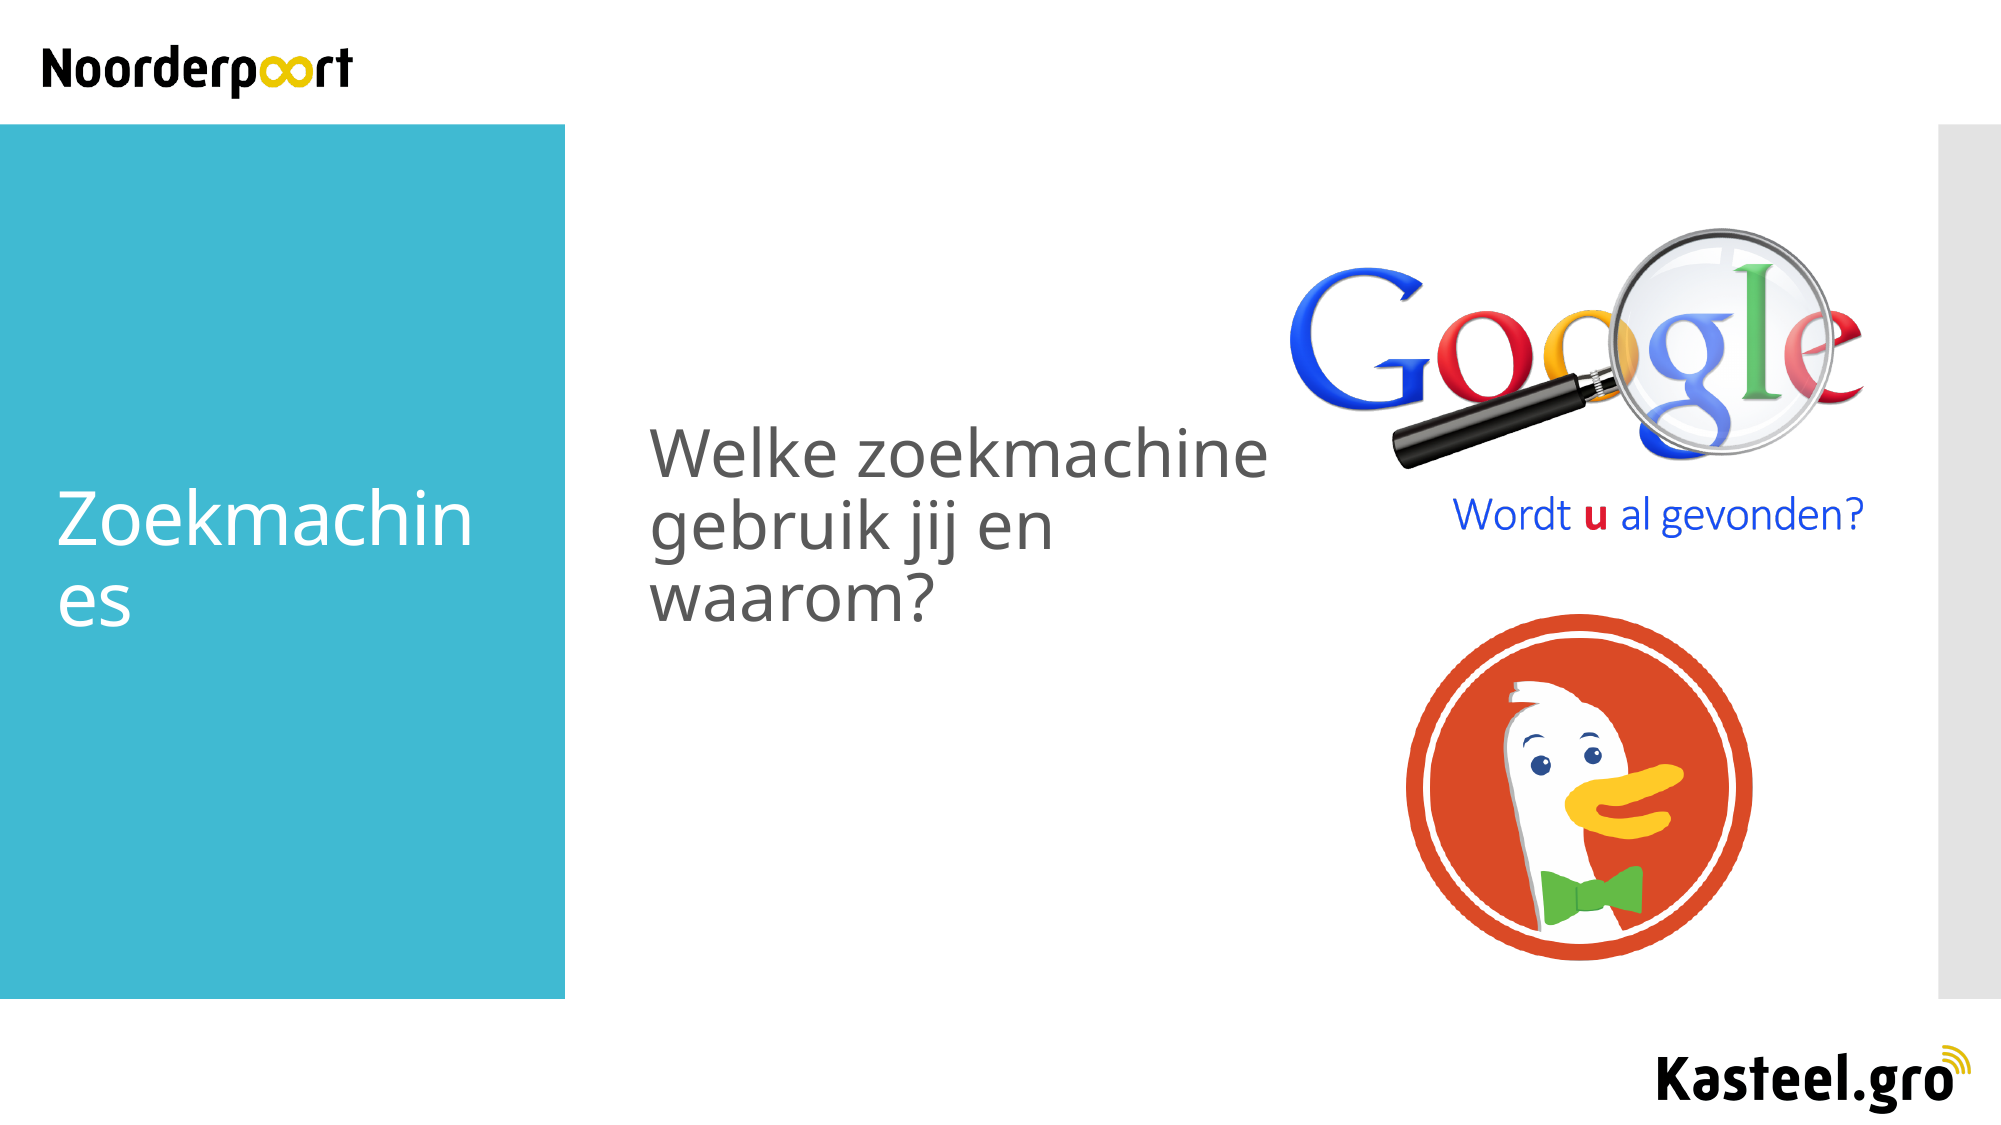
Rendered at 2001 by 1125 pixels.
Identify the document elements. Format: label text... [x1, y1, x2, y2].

picture [1366, 574, 1792, 1001]
list Welke zoekmachine gebruik jij en waarom? [634, 125, 1345, 1000]
picture [1282, 214, 1877, 549]
title Zoekmachines [41, 184, 525, 940]
picture [1657, 1045, 1971, 1114]
picture [41, 43, 354, 100]
